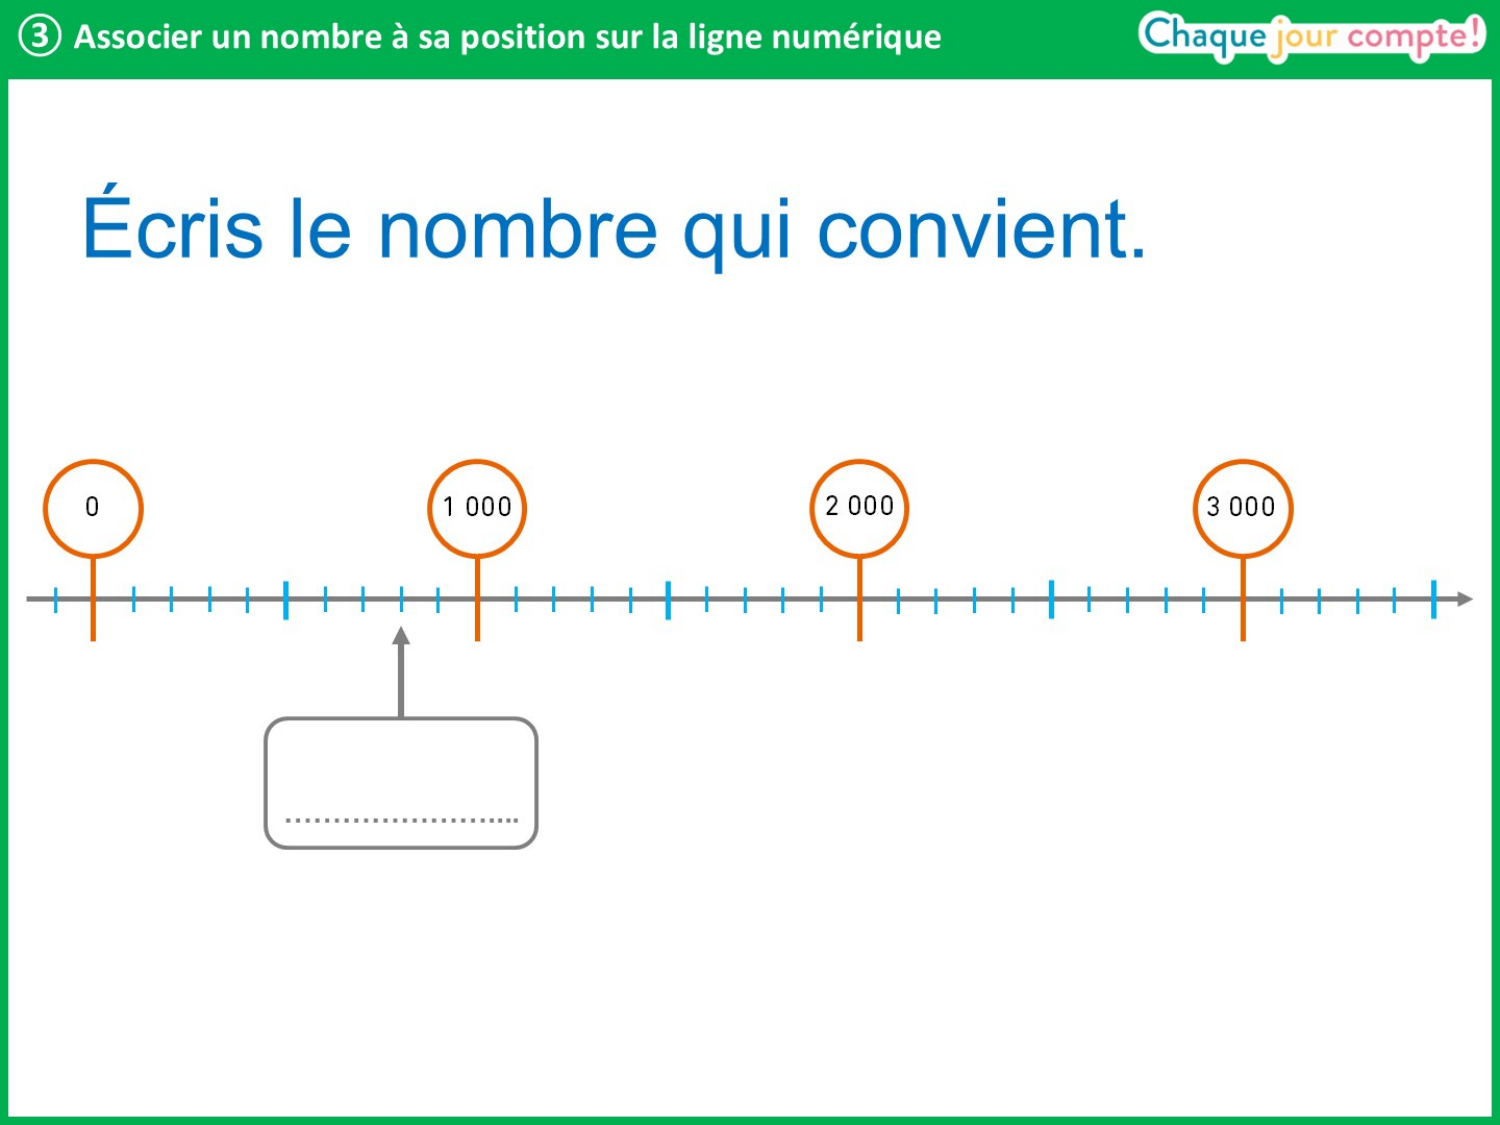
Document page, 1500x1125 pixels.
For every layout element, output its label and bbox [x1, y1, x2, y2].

list [0, 0, 1500, 1125]
